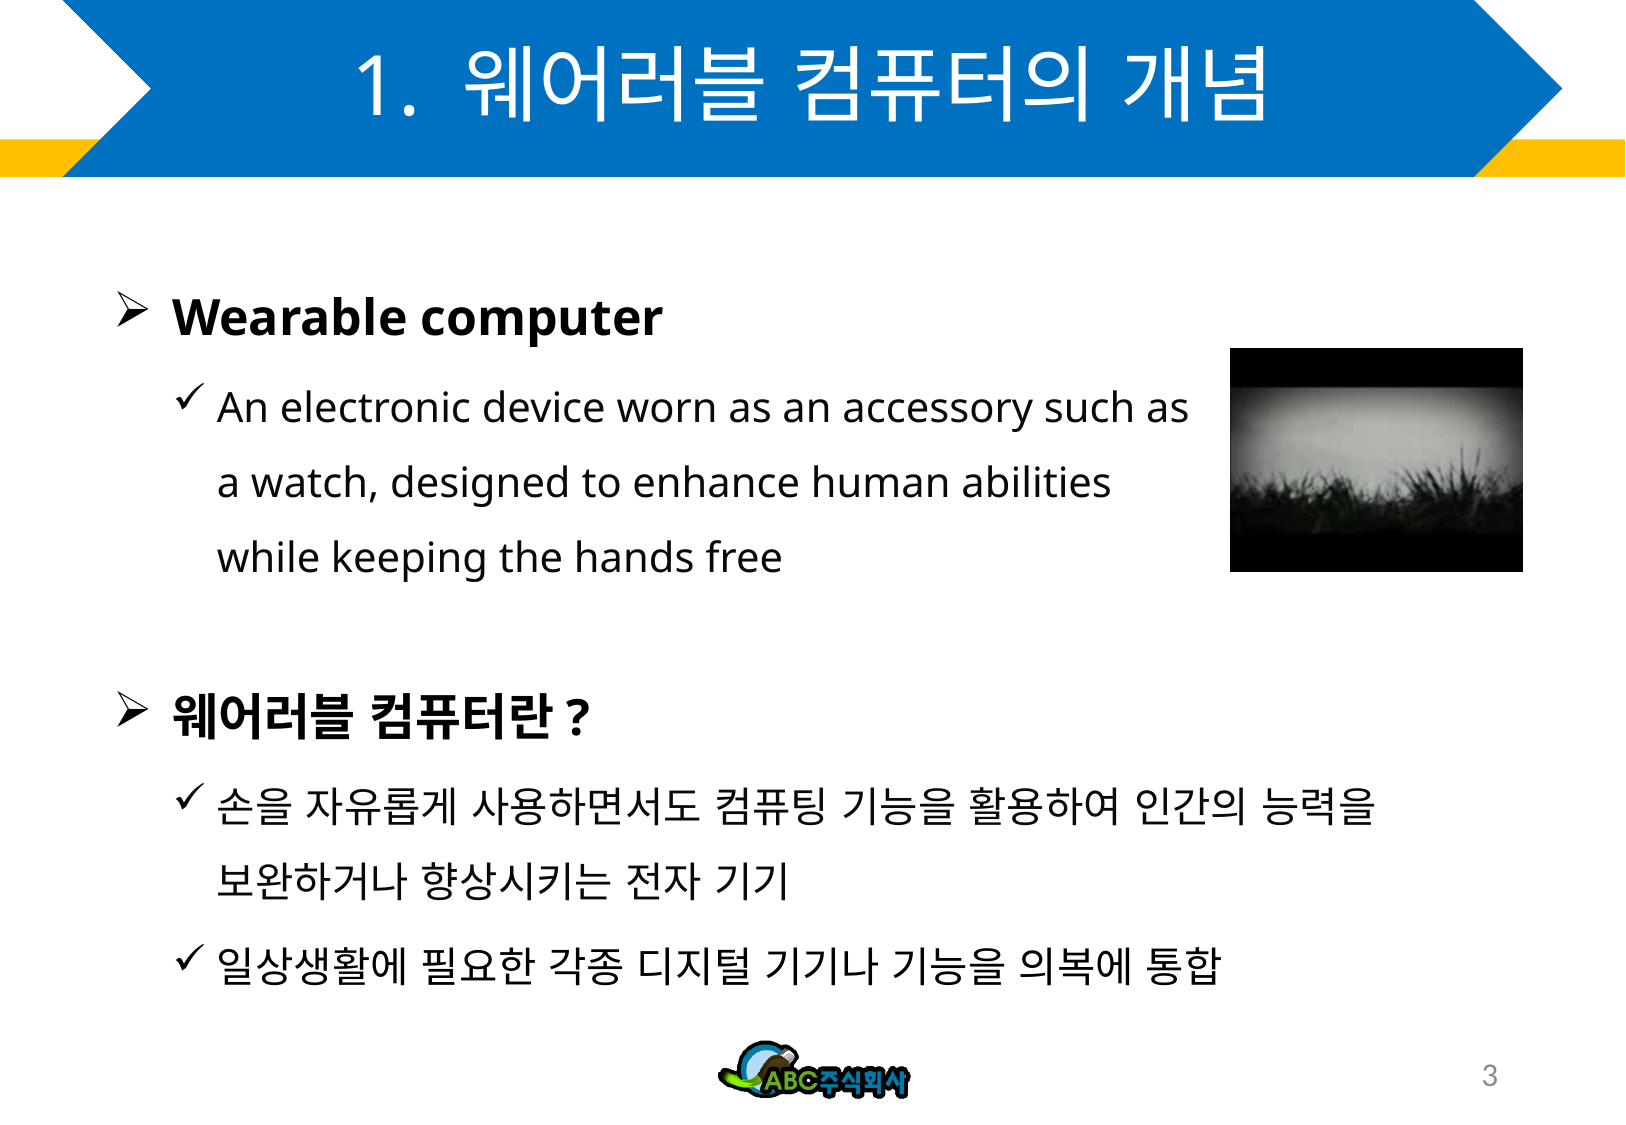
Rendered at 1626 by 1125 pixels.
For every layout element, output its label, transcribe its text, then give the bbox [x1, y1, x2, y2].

slide_number 3 [1147, 1042, 1514, 1103]
text_box 웨어러블 컴퓨터란? 손을 자유롭게 사용하면서도 컴퓨팅 기능을 활용하여 인간의 능력을 보완하거나 향상시키는 전자 기기 일상생활에 필요한 각종 디지털 기기나 기능을 의복에 통합 [98, 647, 1500, 1016]
list Wearable computer An electronic device worn as an accessory such as a watch, designed to enhance human abilities while keeping the hands free [98, 247, 1226, 616]
title 1. 웨어러블 컴퓨터의 개념 [0, 0, 1625, 177]
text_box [1229, 347, 1523, 573]
picture [709, 1034, 916, 1103]
